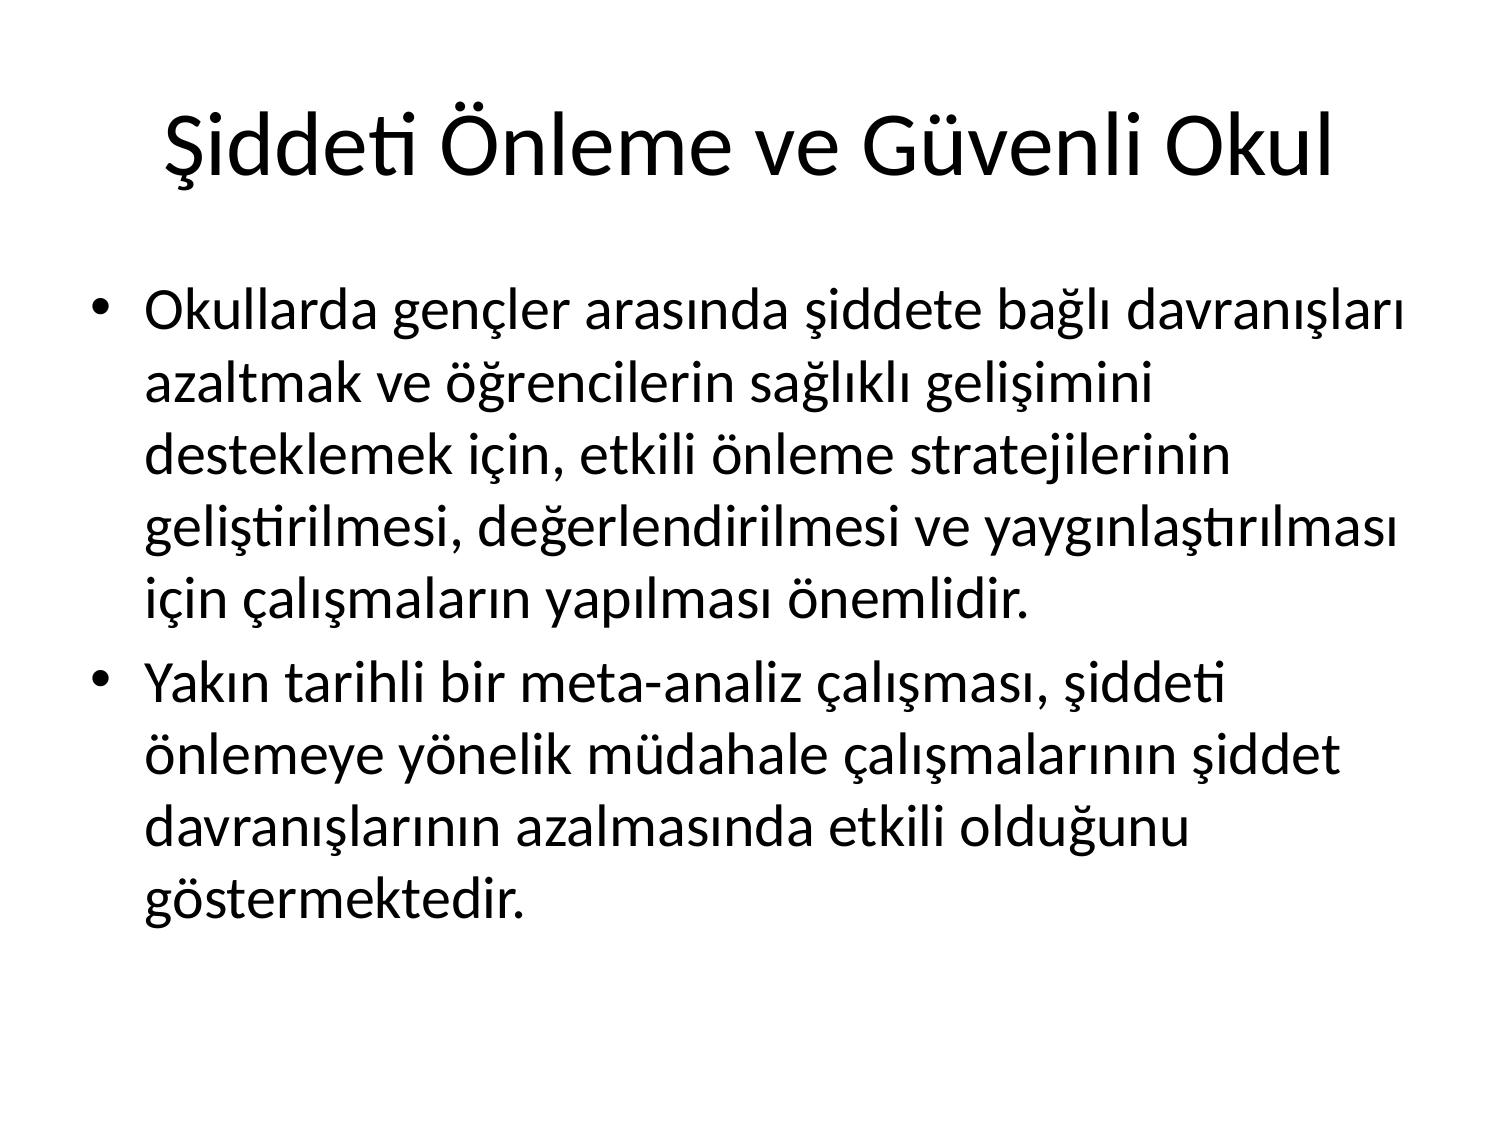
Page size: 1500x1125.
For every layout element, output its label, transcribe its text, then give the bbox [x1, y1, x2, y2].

list Okullarda gençler arasında şiddete bağlı davranışları azaltmak ve öğrencilerin sağlıklı gelişimini desteklemek için, etkili önleme stratejilerinin geliştirilmesi, değerlendirilmesi ve yaygınlaştırılması için çalışmaların yapılması önemlidir. Yakın tarihli bir meta-analiz çalışması, şiddeti önlemeye yönelik müdahale çalışmalarının şiddet davranışlarının azalmasında etkili olduğunu göstermektedir. [75, 262, 1425, 1005]
title Şiddeti Önleme ve Güvenli Okul [75, 45, 1425, 233]
